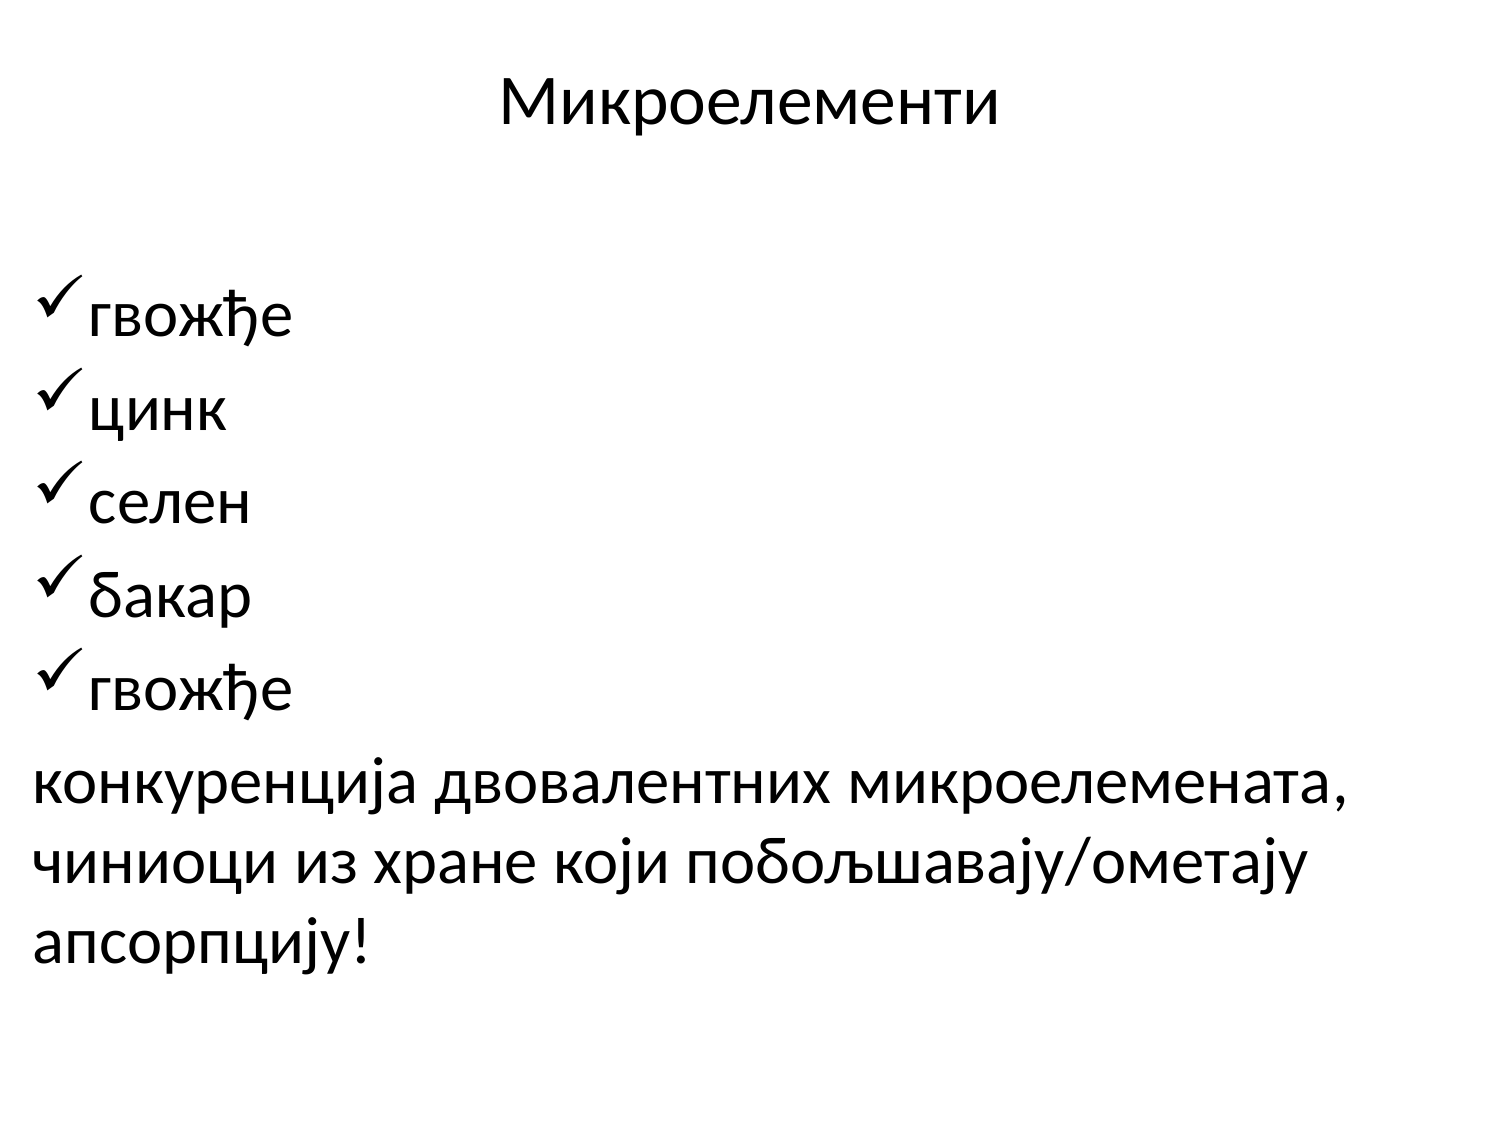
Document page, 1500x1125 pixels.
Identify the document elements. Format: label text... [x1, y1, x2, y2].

list гвожђе цинк селен бакар гвожђе конкуренција двовалентних микроелемената, чиниоци из хране који побољшавају/ометају апсорпцију! [17, 262, 1483, 1005]
title Микроелементи [75, 45, 1425, 233]
